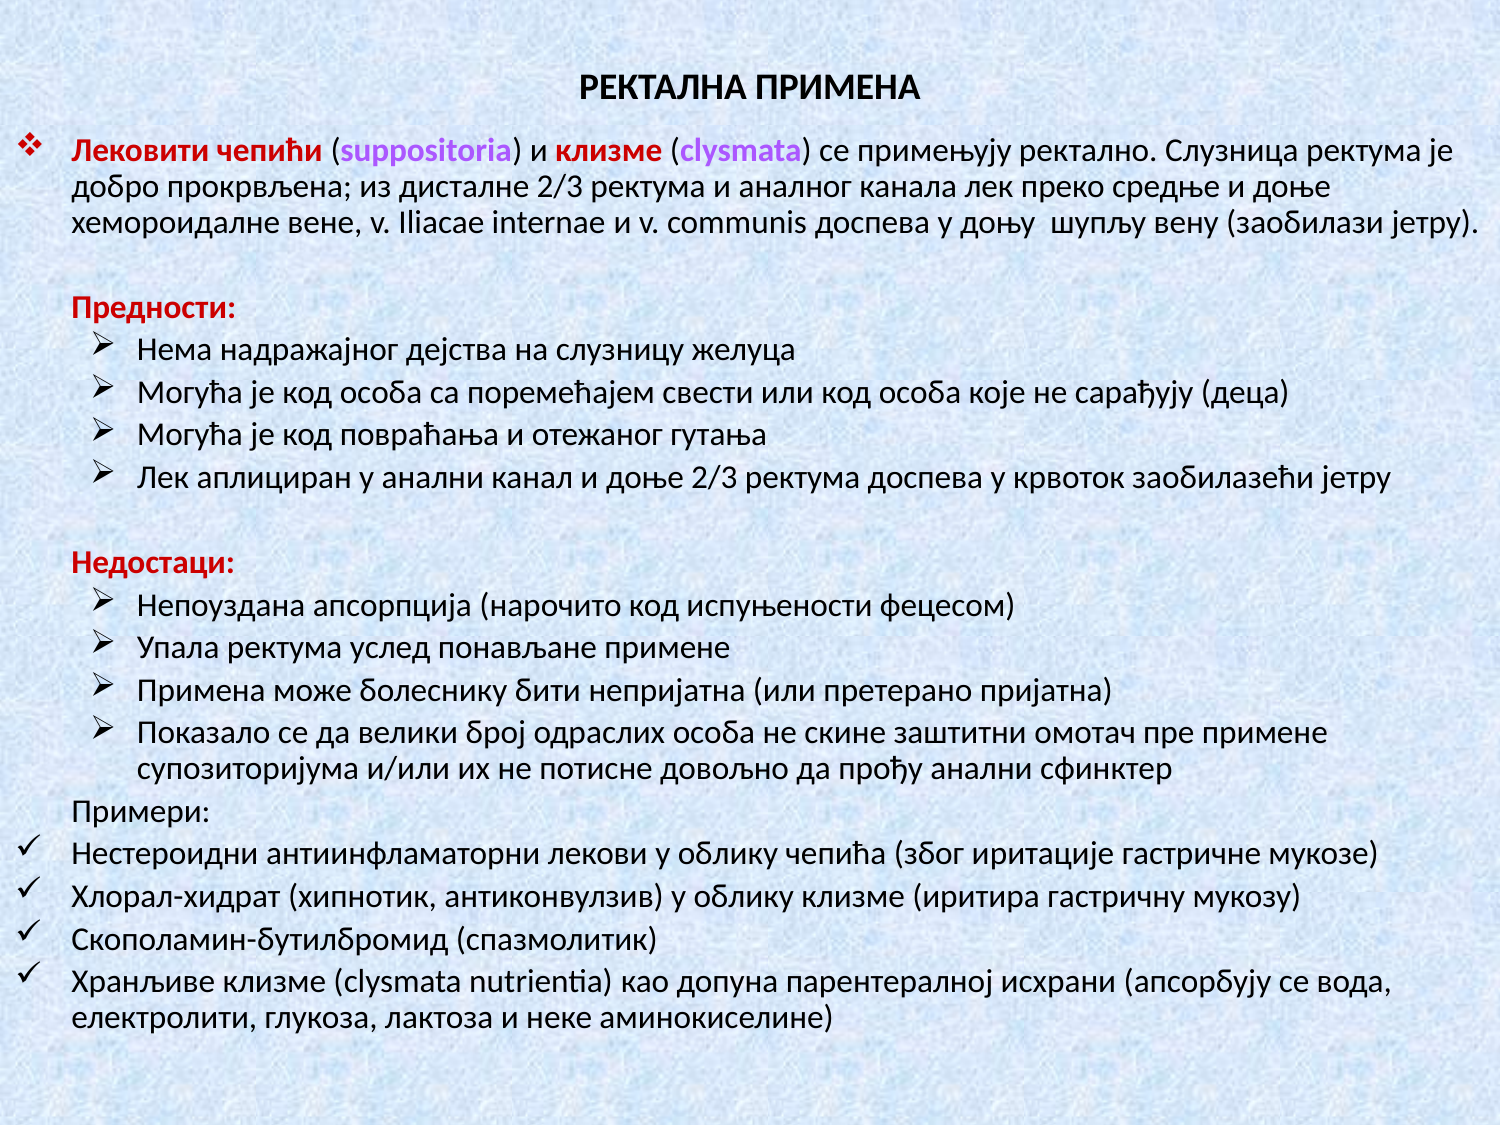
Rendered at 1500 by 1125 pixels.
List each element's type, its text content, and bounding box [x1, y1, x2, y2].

list Лековити чепићи (suppositoria) и клизме (clysmata) се примењују ректално. Слузница ректума је добро прокрвљена; из дисталне 2/3 ректума и аналног канала лек преко средње и доње хемороидалне вене, v. Iliacae internae и v. communis доспева у доњу шупљу вену (заобилази јетру). Предности: Нема надражајног дејства на слузницу желуца Могућа је код особа са поремећајем свести или код особа које не сарађују (деца) Могућа је код повраћања и отежаног гутања Лек аплициран у анални канал и доње 2/3 ректума доспева у крвоток заобилазећи јетру Недостаци: Непоуздана апсорпција (нарочито код испуњености фецесом) Упала ректума услед понављане примене Примена може болеснику бити непријатна (или претерано пријатна) Показало се да велики број одраслих особа не скине заштитни омотач пре примене супозиторијума и/или их не потисне довољно да прођу анални сфинктер Примери: Нестероидни антиинфламаторни лекови у облику чепића (због иритације гастричне мукозе) Хлорал-хидрат (хипнотик, антиконвулзив) у облику клизме (иритира гастричну мукозу) Скополамин-бутилбромид (спазмолитик) Хранљиве клизме (clysmata nutrientia) као допуна парентералној исхрани (апсорбују се вода, електролити, глукоза, лактоза и неке аминокиселине) [0, 125, 1500, 1125]
title РЕКТАЛНА ПРИМЕНА [0, 0, 1500, 125]
